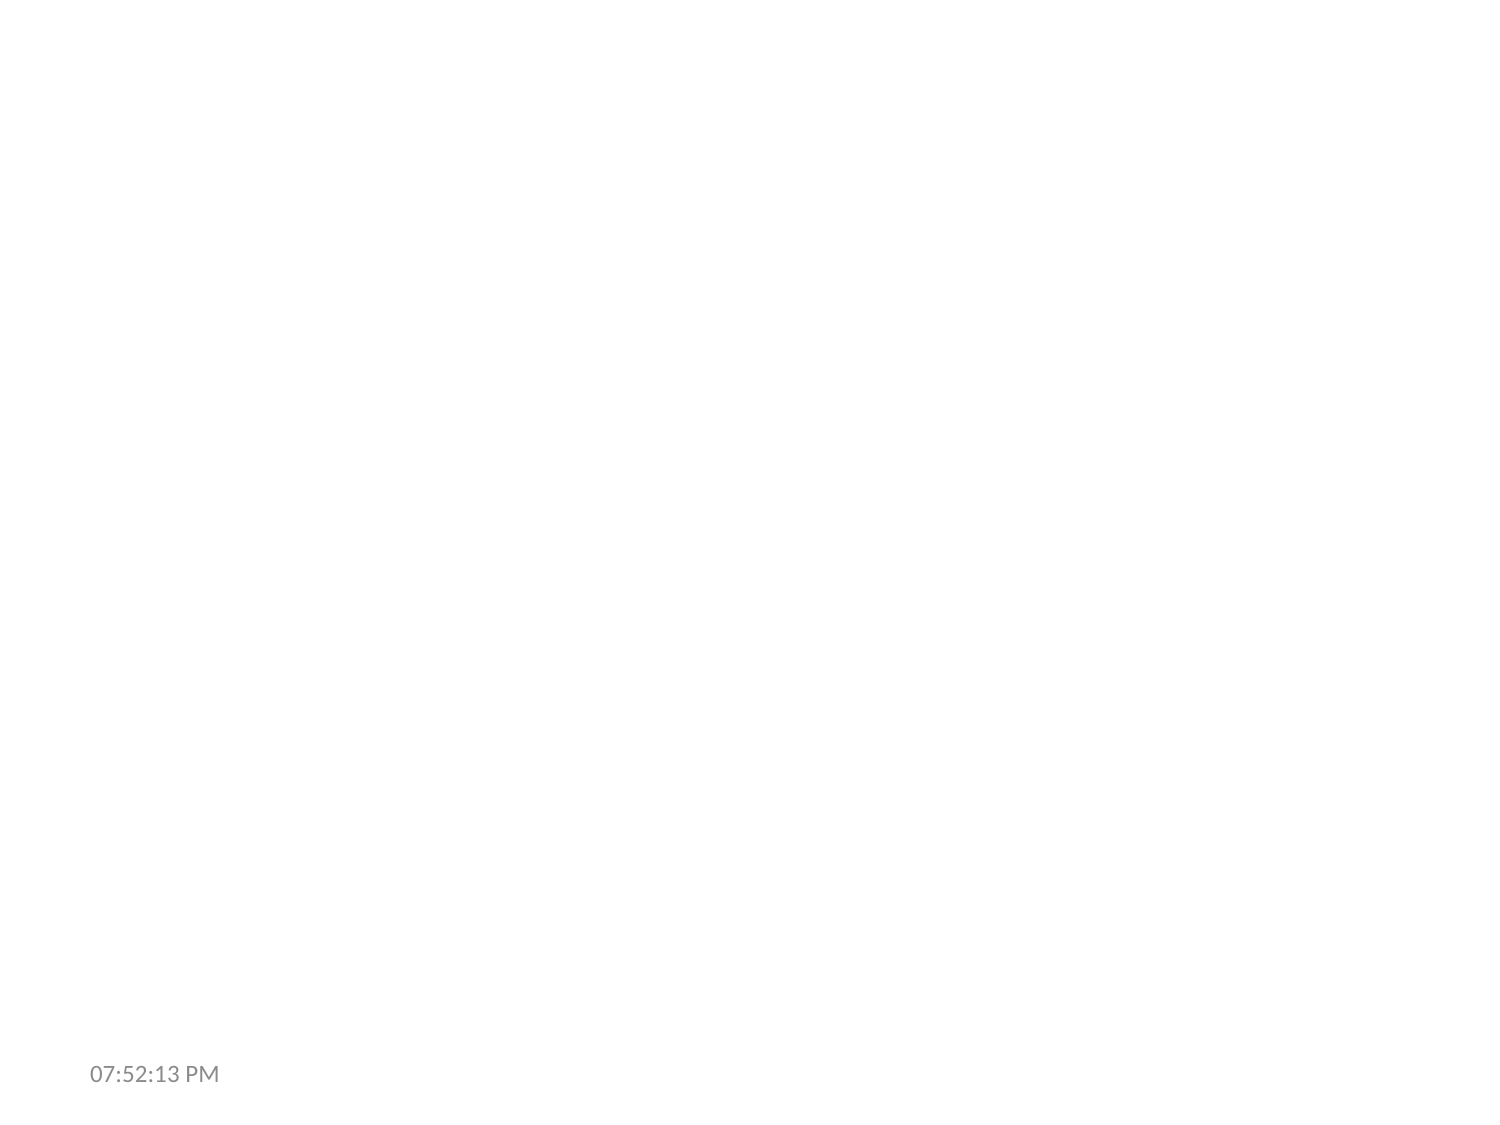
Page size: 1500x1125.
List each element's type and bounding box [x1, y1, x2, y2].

slide_number [75, 1042, 425, 1103]
